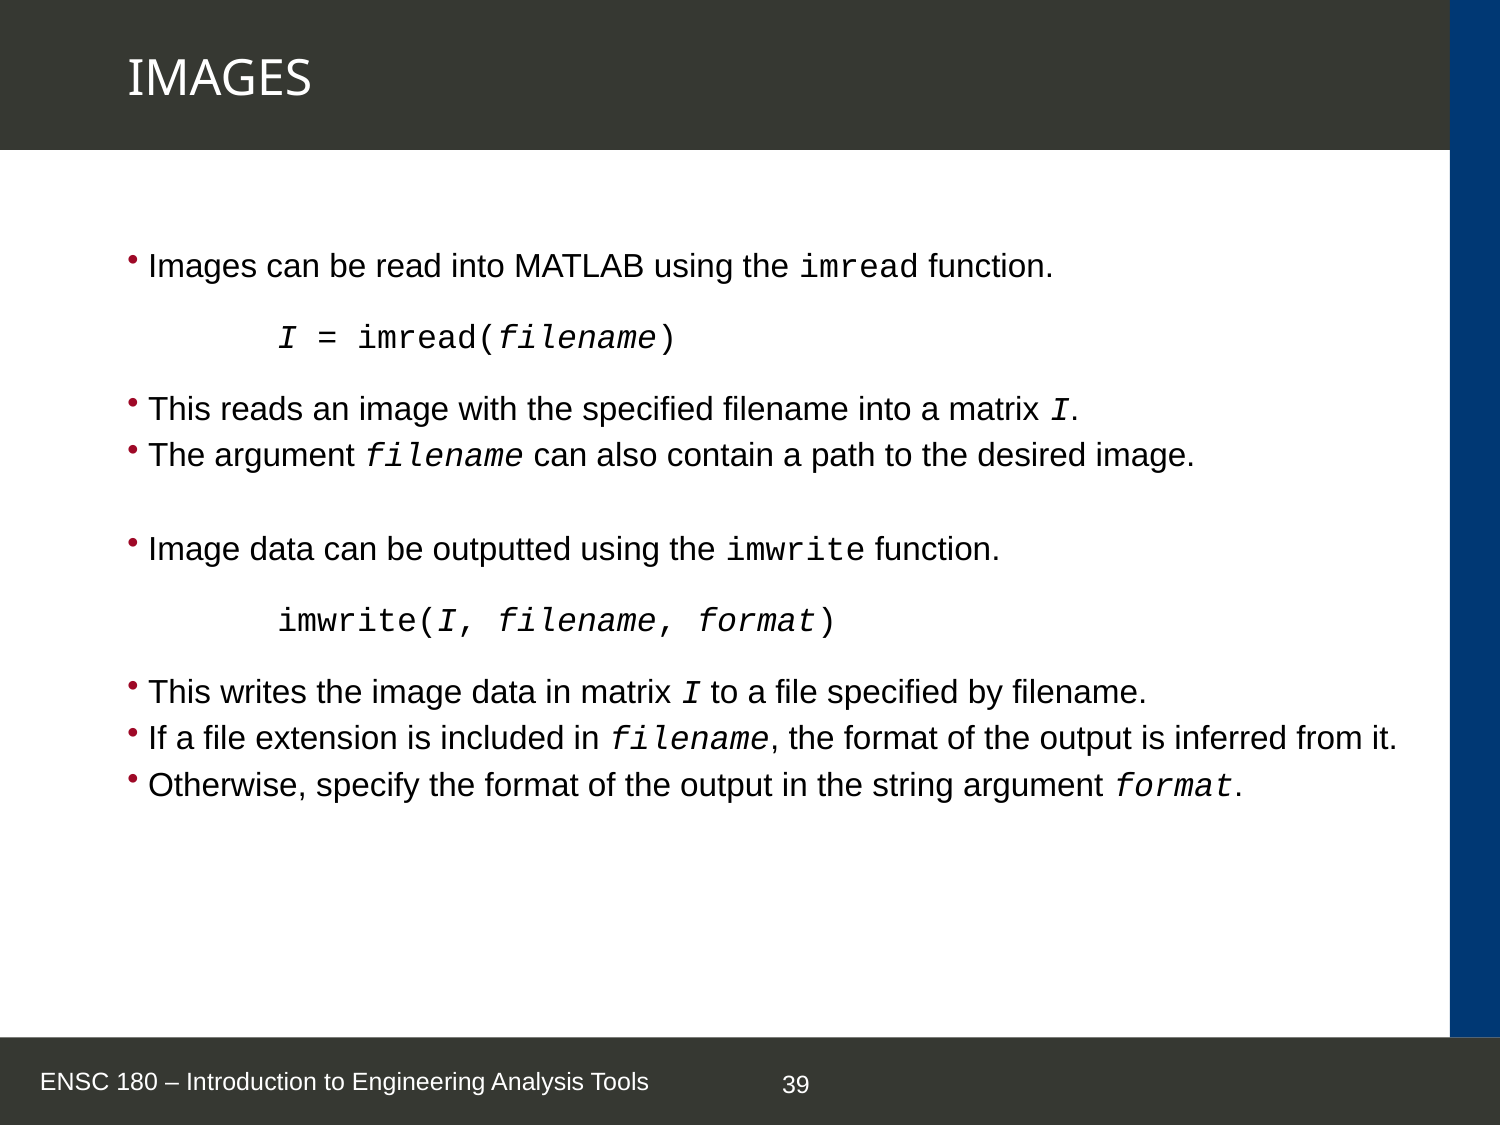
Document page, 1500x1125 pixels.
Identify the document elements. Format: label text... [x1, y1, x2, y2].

footer ENSC 180 – Introduction to Engineering Analysis Tools [24, 1057, 740, 1113]
title IMAGES [112, 37, 1450, 138]
list Images can be read into MATLAB using the imread function. I = imread(filename) This reads an image with the specified filename into a matrix I. The argument filename can also contain a path to the desired image. Image data can be outputted using the imwrite function. imwrite(I, filename, format) This writes the image data in matrix I to a file specified by filename. If a file extension is included in filename, the format of the output is inferred from it. Otherwise, specify the format of the output in the string argument format. [112, 236, 1450, 1028]
